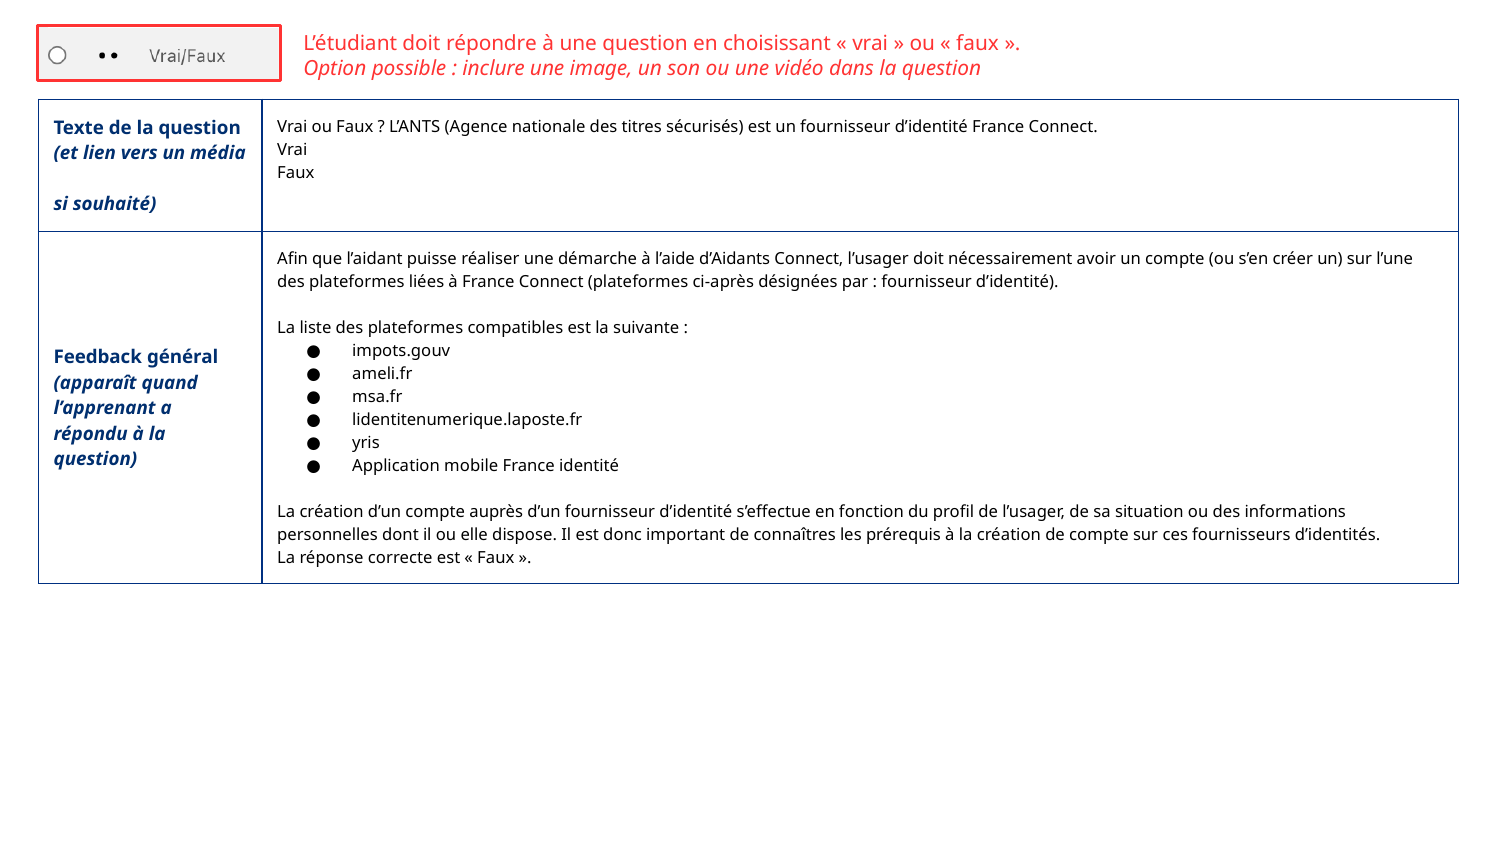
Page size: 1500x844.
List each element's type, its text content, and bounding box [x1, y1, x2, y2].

table_cell Feedback général (apparaît quand l’apprenant a répondu à la question) [39, 232, 261, 583]
text_box L’étudiant doit répondre à une question en choisissant « vrai » ou « faux ». Option possible : inclure une image, un son ou une vidéo dans la question [288, 14, 1459, 106]
table_header Vrai ou Faux ? L’ANTS (Agence nationale des titres sécurisés) est un fournisseur d’identité France Connect. Vrai Faux [263, 100, 1458, 231]
table_header Texte de la question (et lien vers un média si souhaité) [39, 100, 261, 231]
picture [38, 26, 279, 79]
table_cell Afin que l’aidant puisse réaliser une démarche à l’aide d’Aidants Connect, l’usager doit nécessairement avoir un compte (ou s’en créer un) sur l’une des plateformes liées à France Connect (plateformes ci-après désignées par : fournisseur d’identité). La liste des plateformes compatibles est la suivante : impots.gouv ameli.fr msa.fr lidentitenumerique.laposte.fr yris Application mobile France identité La création d’un compte auprès d’un fournisseur d’identité s’effectue en fonction du profil de l’usager, de sa situation ou des informations personnelles dont il ou elle dispose. Il est donc important de connaîtres les prérequis à la création de compte sur ces fournisseurs d’identités. La réponse correcte est « Faux ». [263, 232, 1458, 583]
